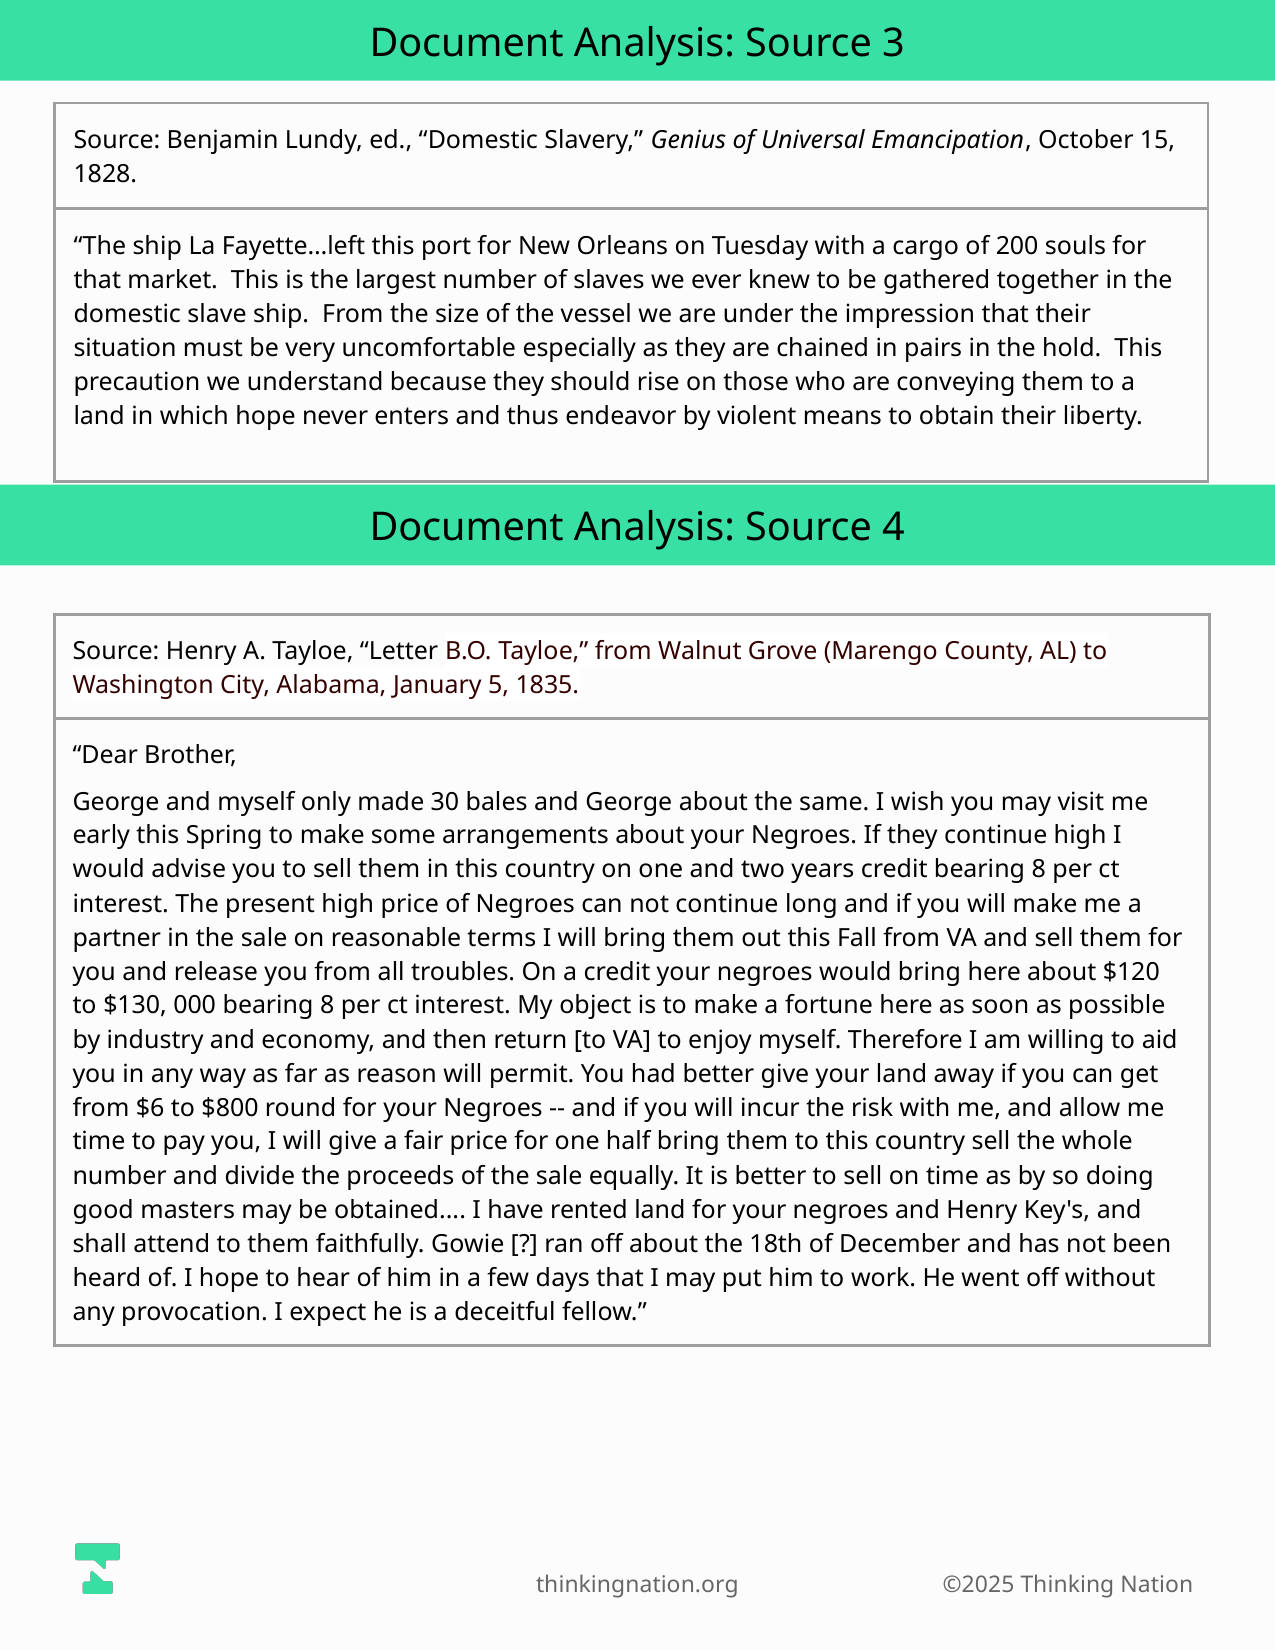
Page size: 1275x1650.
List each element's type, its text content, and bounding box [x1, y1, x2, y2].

table_cell “The ship La Fayette…left this port for New Orleans on Tuesday with a cargo of 200 souls for that market. This is the largest number of slaves we ever knew to be gathered together in the domestic slave ship. From the size of the vessel we are under the impression that their situation must be very uncomfortable especially as they are chained in pairs in the hold. This precaution we understand because they should rise on those who are conveying them to a land in which hope never enters and thus endeavor by violent means to obtain their liberty. [56, 210, 1207, 480]
table_header Source: Henry A. Tayloe, “Letter B.O. Tayloe,” from Walnut Grove (Marengo County, AL) to Washington City, Alabama, January 5, 1835. [56, 616, 1208, 717]
table_header Source: Benjamin Lundy, ed., “Domestic Slavery,” Genius of Universal Emancipation, October 15, 1828. [56, 104, 1207, 207]
table_cell “Dear Brother, George and myself only made 30 bales and George about the same. I wish you may visit me early this Spring to make some arrangements about your Negroes. If they continue high I would advise you to sell them in this country on one and two years credit bearing 8 per ct interest. The present high price of Negroes can not continue long and if you will make me a partner in the sale on reasonable terms I will bring them out this Fall from VA and sell them for you and release you from all troubles. On a credit your negroes would bring here about $120 to $130, 000 bearing 8 per ct interest. My object is to make a fortune here as soon as possible by industry and economy, and then return [to VA] to enjoy myself. Therefore I am willing to aid you in any way as far as reason will permit. You had better give your land away if you can get from $6 to $800 round for your Negroes -- and if you will incur the risk with me, and allow me time to pay you, I will give a fair price for one half bring them to this country sell the whole number and divide the proceeds of the sale equally. It is better to sell on time as by so doing good masters may be obtained.... I have rented land for your negroes and Henry Key's, and shall attend to them faithfully. Gowie [?] ran off about the 18th of December and has not been heard of. I hope to hear of him in a few days that I may put him to work. He went off without any provocation. I expect he is a deceitful fellow.” [56, 720, 1208, 1344]
text_box Document Analysis: Source 4 [0, 484, 1275, 566]
text_box Document Analysis: Source 3 [0, 0, 1275, 81]
text_box ©2025 Thinking Nation [907, 1553, 1210, 1605]
text_box thinkingnation.org [486, 1553, 789, 1605]
picture [62, 1533, 133, 1604]
